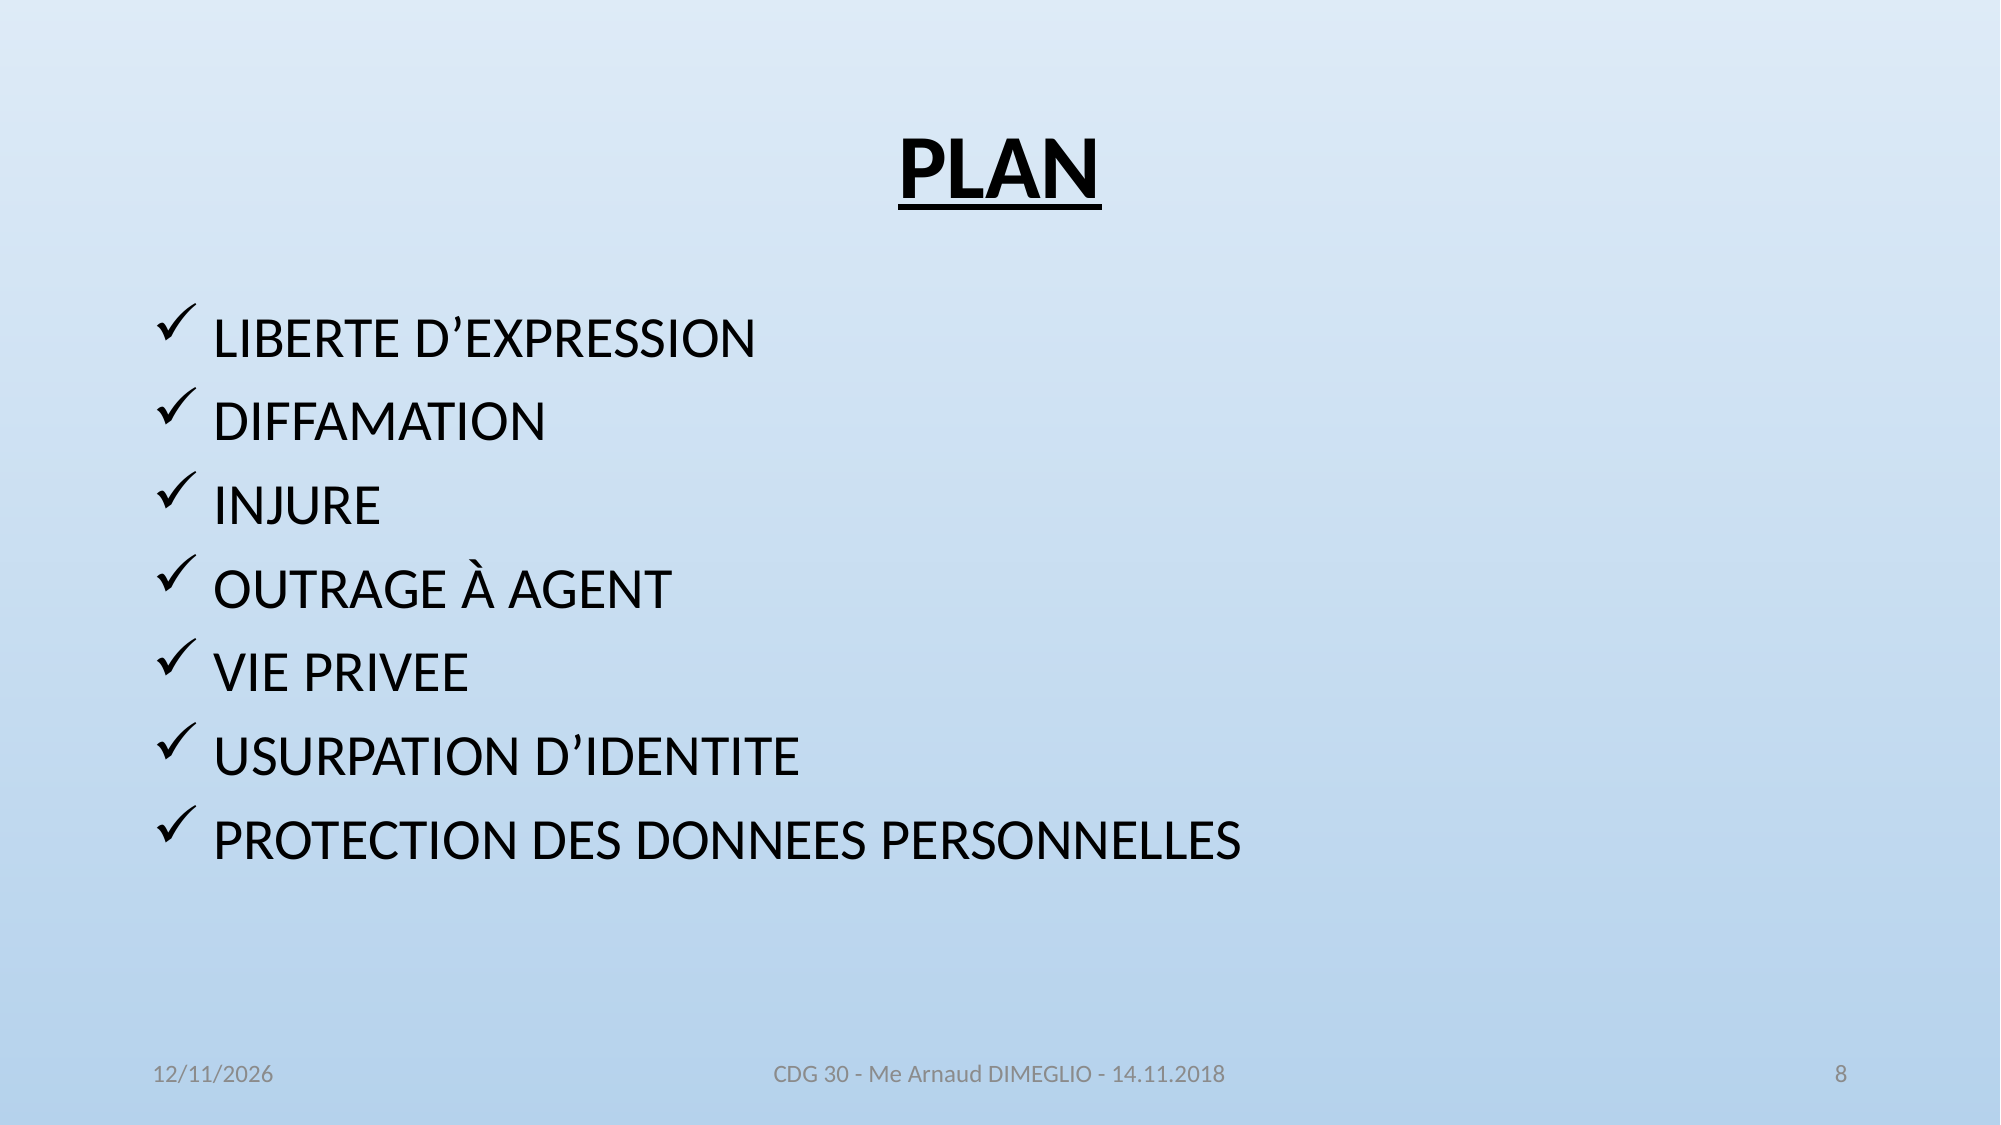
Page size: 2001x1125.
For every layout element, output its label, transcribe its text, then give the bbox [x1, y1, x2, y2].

list LIBERTE D’EXPRESSION DIFFAMATION INJURE OUTRAGE À AGENT VIE PRIVEE USURPATION D’IDENTITE PROTECTION DES DONNEES PERSONNELLES [137, 299, 1863, 891]
title PLAN [137, 59, 1863, 278]
footer CDG 30 - Me Arnaud DIMEGLIO - 14.11.2018 [662, 1042, 1338, 1103]
slide_number 8 [1412, 1042, 1863, 1103]
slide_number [137, 1042, 588, 1103]
